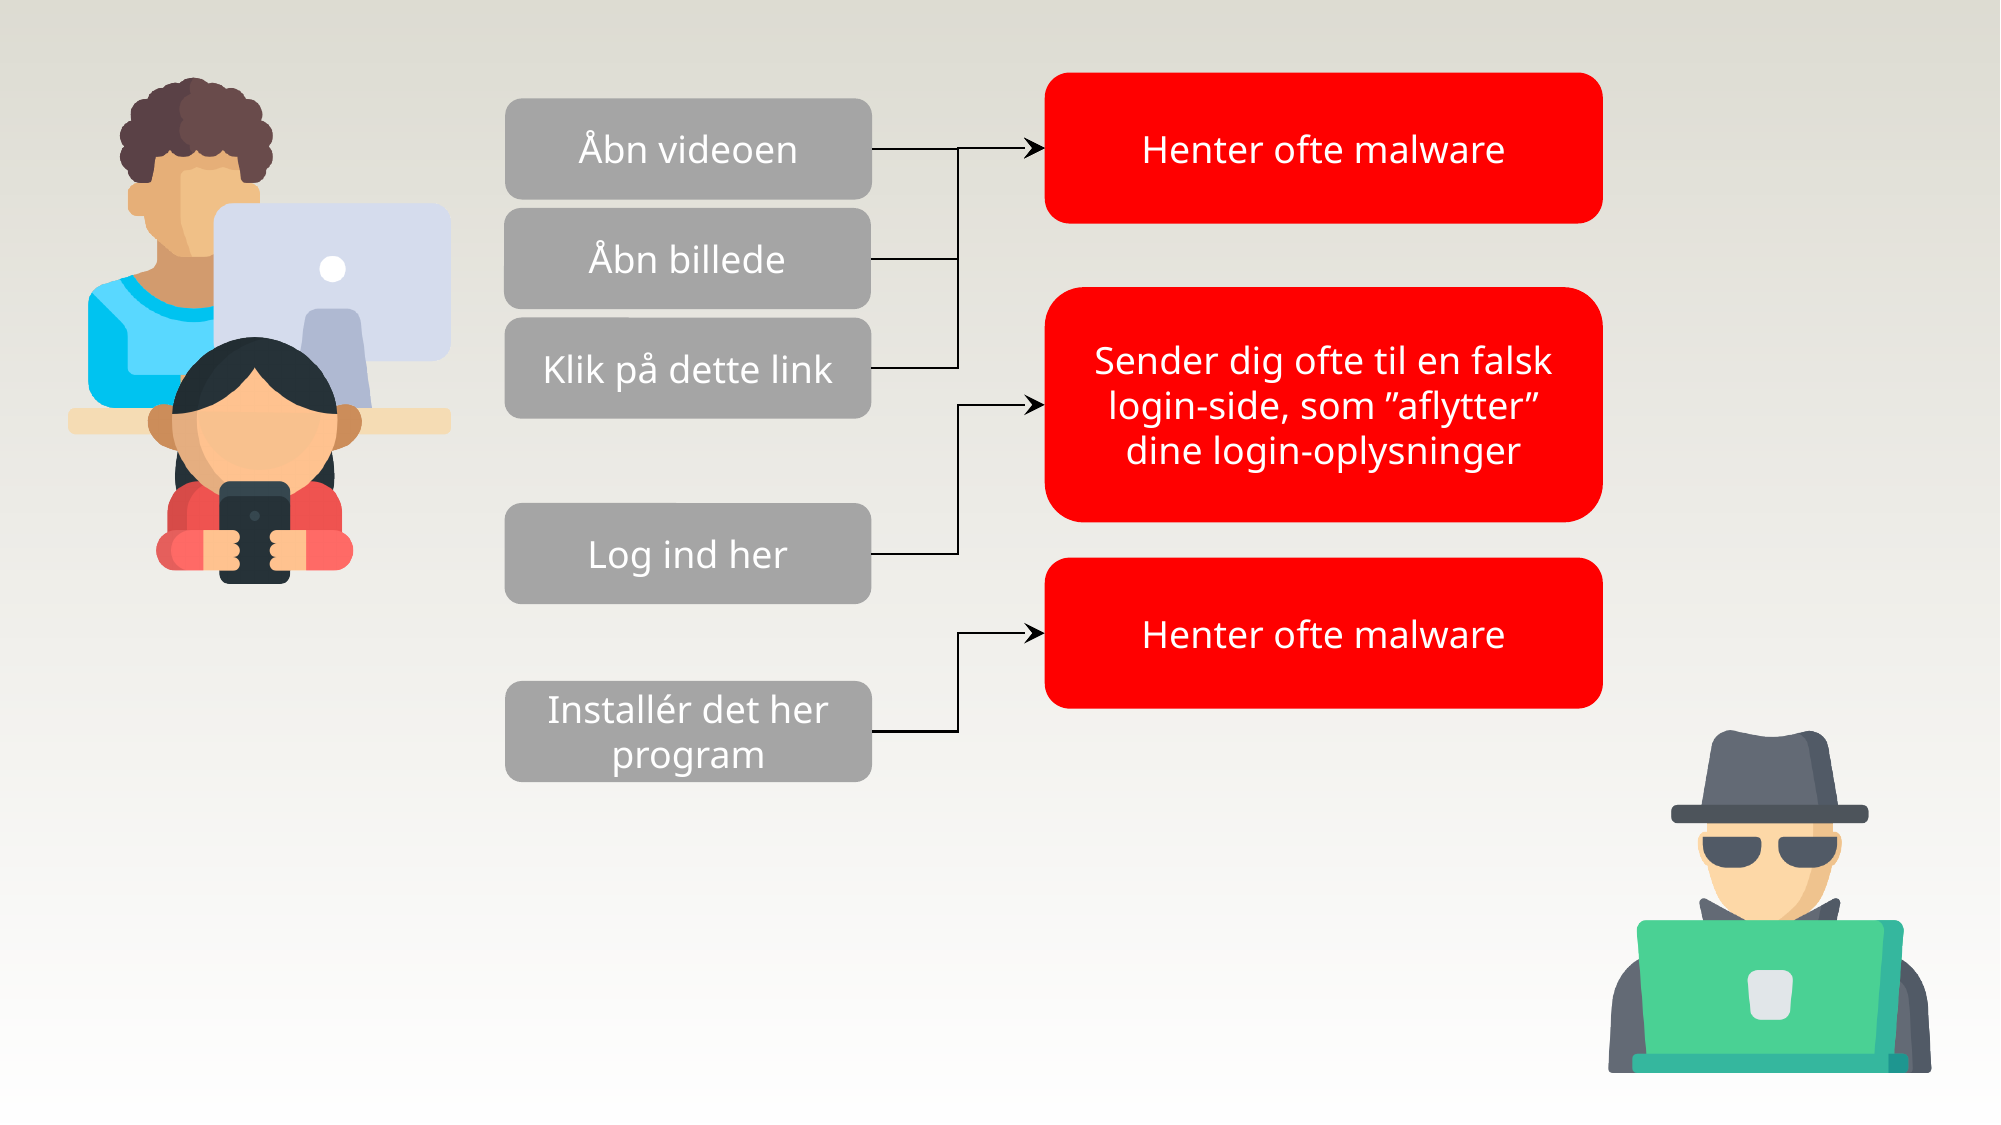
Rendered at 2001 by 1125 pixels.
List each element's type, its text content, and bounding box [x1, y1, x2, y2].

text_box Henter ofte malware [1044, 557, 1603, 709]
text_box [871, 632, 1045, 732]
picture [67, 64, 451, 447]
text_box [871, 404, 1045, 554]
text_box Åbn videoen [505, 98, 873, 200]
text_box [131, 337, 378, 584]
text_box Henter ofte malware [1044, 72, 1603, 224]
text_box Installér det her program [505, 680, 873, 783]
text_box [870, 155, 1045, 259]
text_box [871, 265, 1045, 369]
text_box Åbn billede [503, 207, 866, 310]
picture [1598, 730, 1941, 1073]
text_box Log ind her [504, 502, 872, 605]
text_box Klik på dette link [504, 317, 872, 419]
text_box Sender dig ofte til en falsk login-side, som ”aflytter” dine login-oplysninger [1044, 287, 1603, 523]
